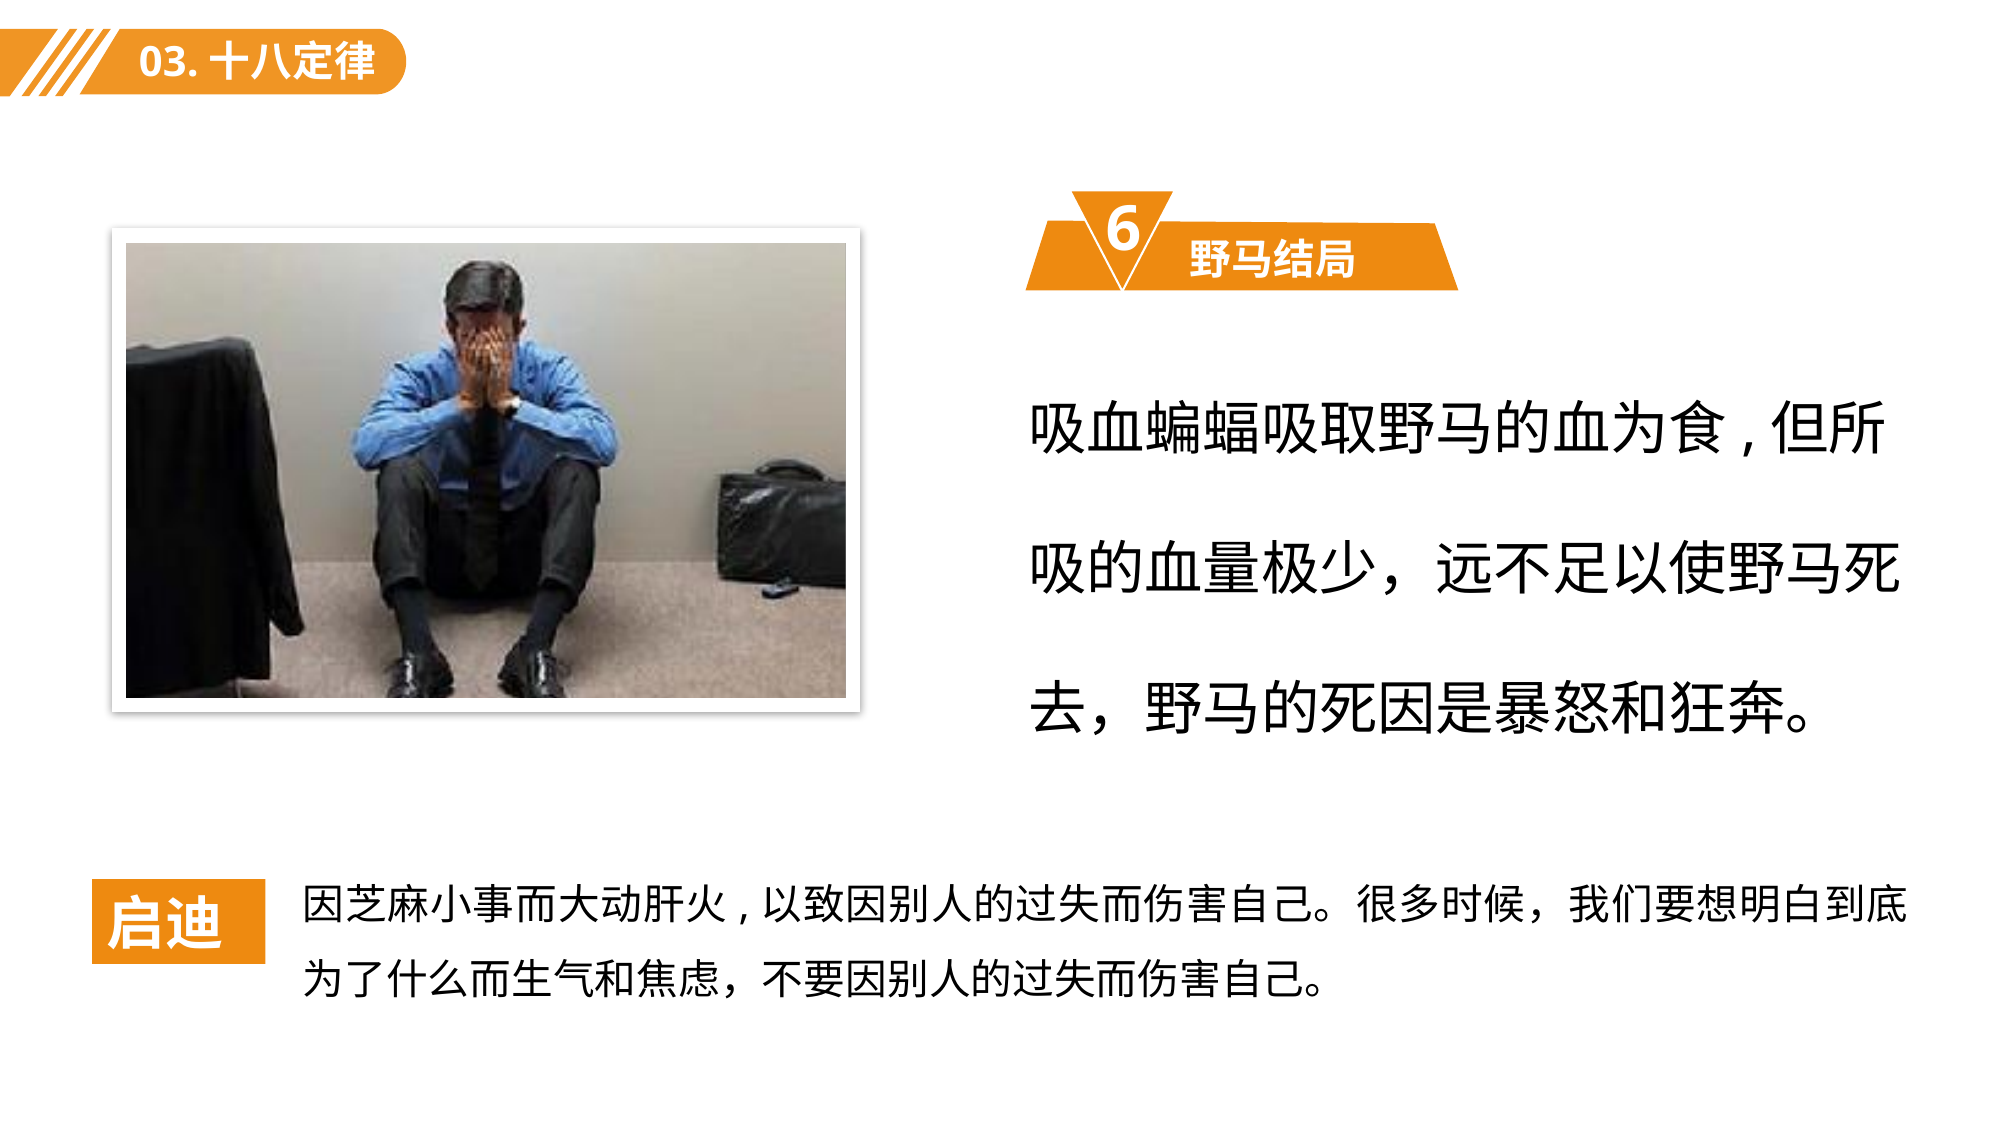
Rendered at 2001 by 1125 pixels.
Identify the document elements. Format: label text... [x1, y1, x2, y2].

picture [126, 242, 846, 698]
text_box 启迪 [92, 879, 266, 964]
text_box 因芝麻小事而大动肝火,以致因别人的过失而伤害自己。很多时候，我们要想明白到底为了什么而生气和焦虑，不要因别人的过失而伤害自己。 [287, 845, 1924, 1011]
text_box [1025, 220, 1069, 291]
text_box 吸血蝙蝠吸取野马的血为食,但所吸的血量极少，远不足以使野马死去，野马的死因是暴怒和狂奔。 [1013, 313, 1924, 749]
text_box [1175, 220, 1459, 291]
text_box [1069, 180, 1175, 292]
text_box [0, 27, 407, 97]
